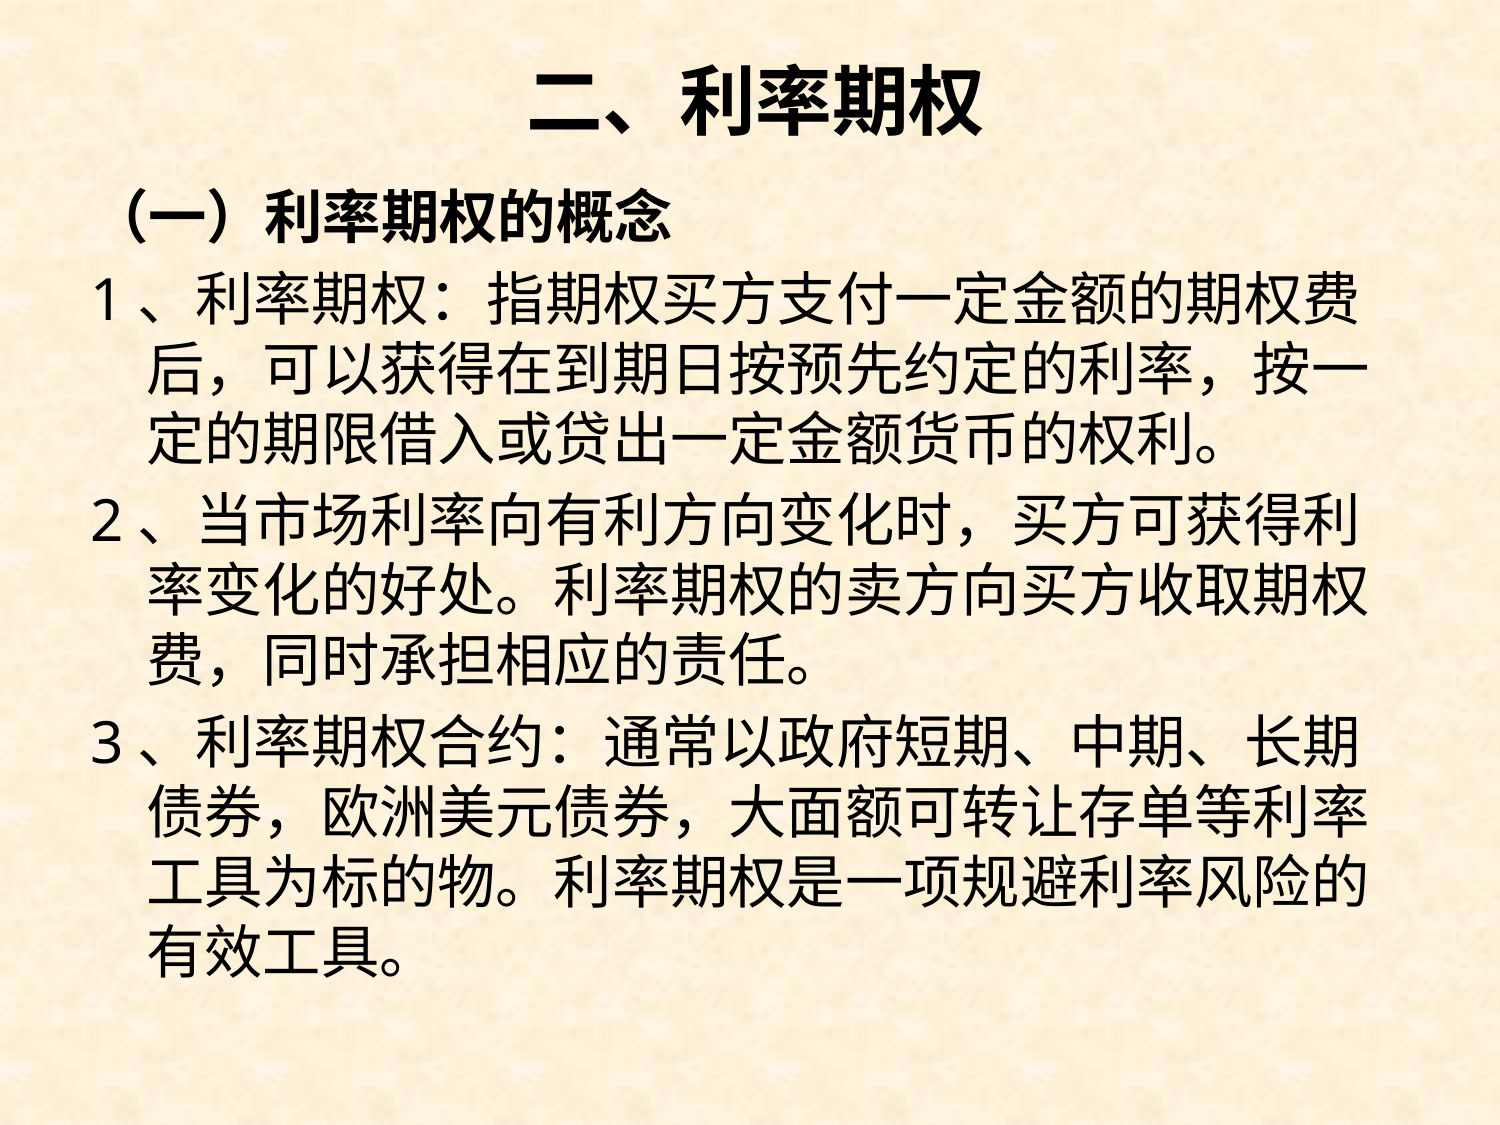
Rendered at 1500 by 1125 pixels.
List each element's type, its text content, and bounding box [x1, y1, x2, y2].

title 二、利率期权 [242, 45, 1270, 153]
picture [0, 0, 1500, 1125]
list （一）利率期权的概念 1、利率期权：指期权买方支付一定金额的期权费后，可以获得在到期日按预先约定的利率，按一定的期限借入或贷出一定金额货币的权利。 2、当市场利率向有利方向变化时，买方可获得利率变化的好处。利率期权的卖方向买方收取期权费，同时承担相应的责任。 3、利率期权合约：通常以政府短期、中期、长期债券，欧洲美元债券，大面额可转让存单等利率工具为标的物。利率期权是一项规避利率风险的有效工具。 [75, 172, 1425, 1059]
